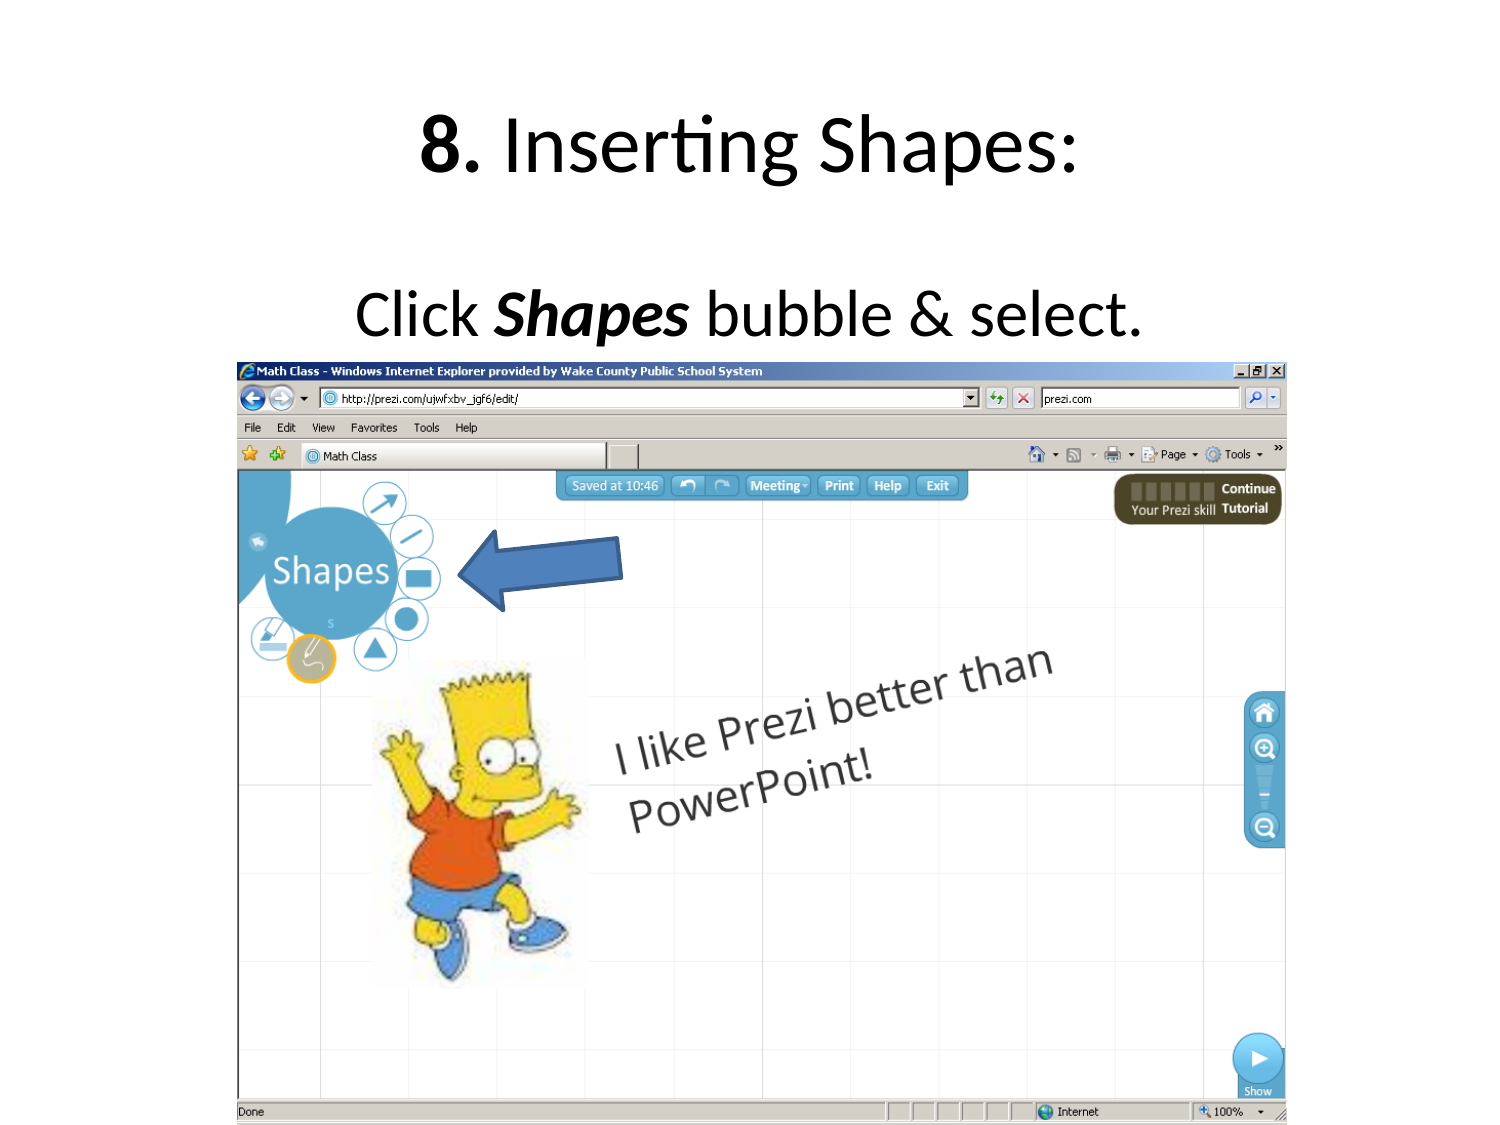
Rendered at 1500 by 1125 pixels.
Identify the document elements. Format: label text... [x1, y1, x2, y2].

list Click Shapes bubble & select. [75, 262, 1425, 1005]
title 8. Inserting Shapes: [75, 45, 1425, 233]
picture [237, 362, 1288, 1125]
